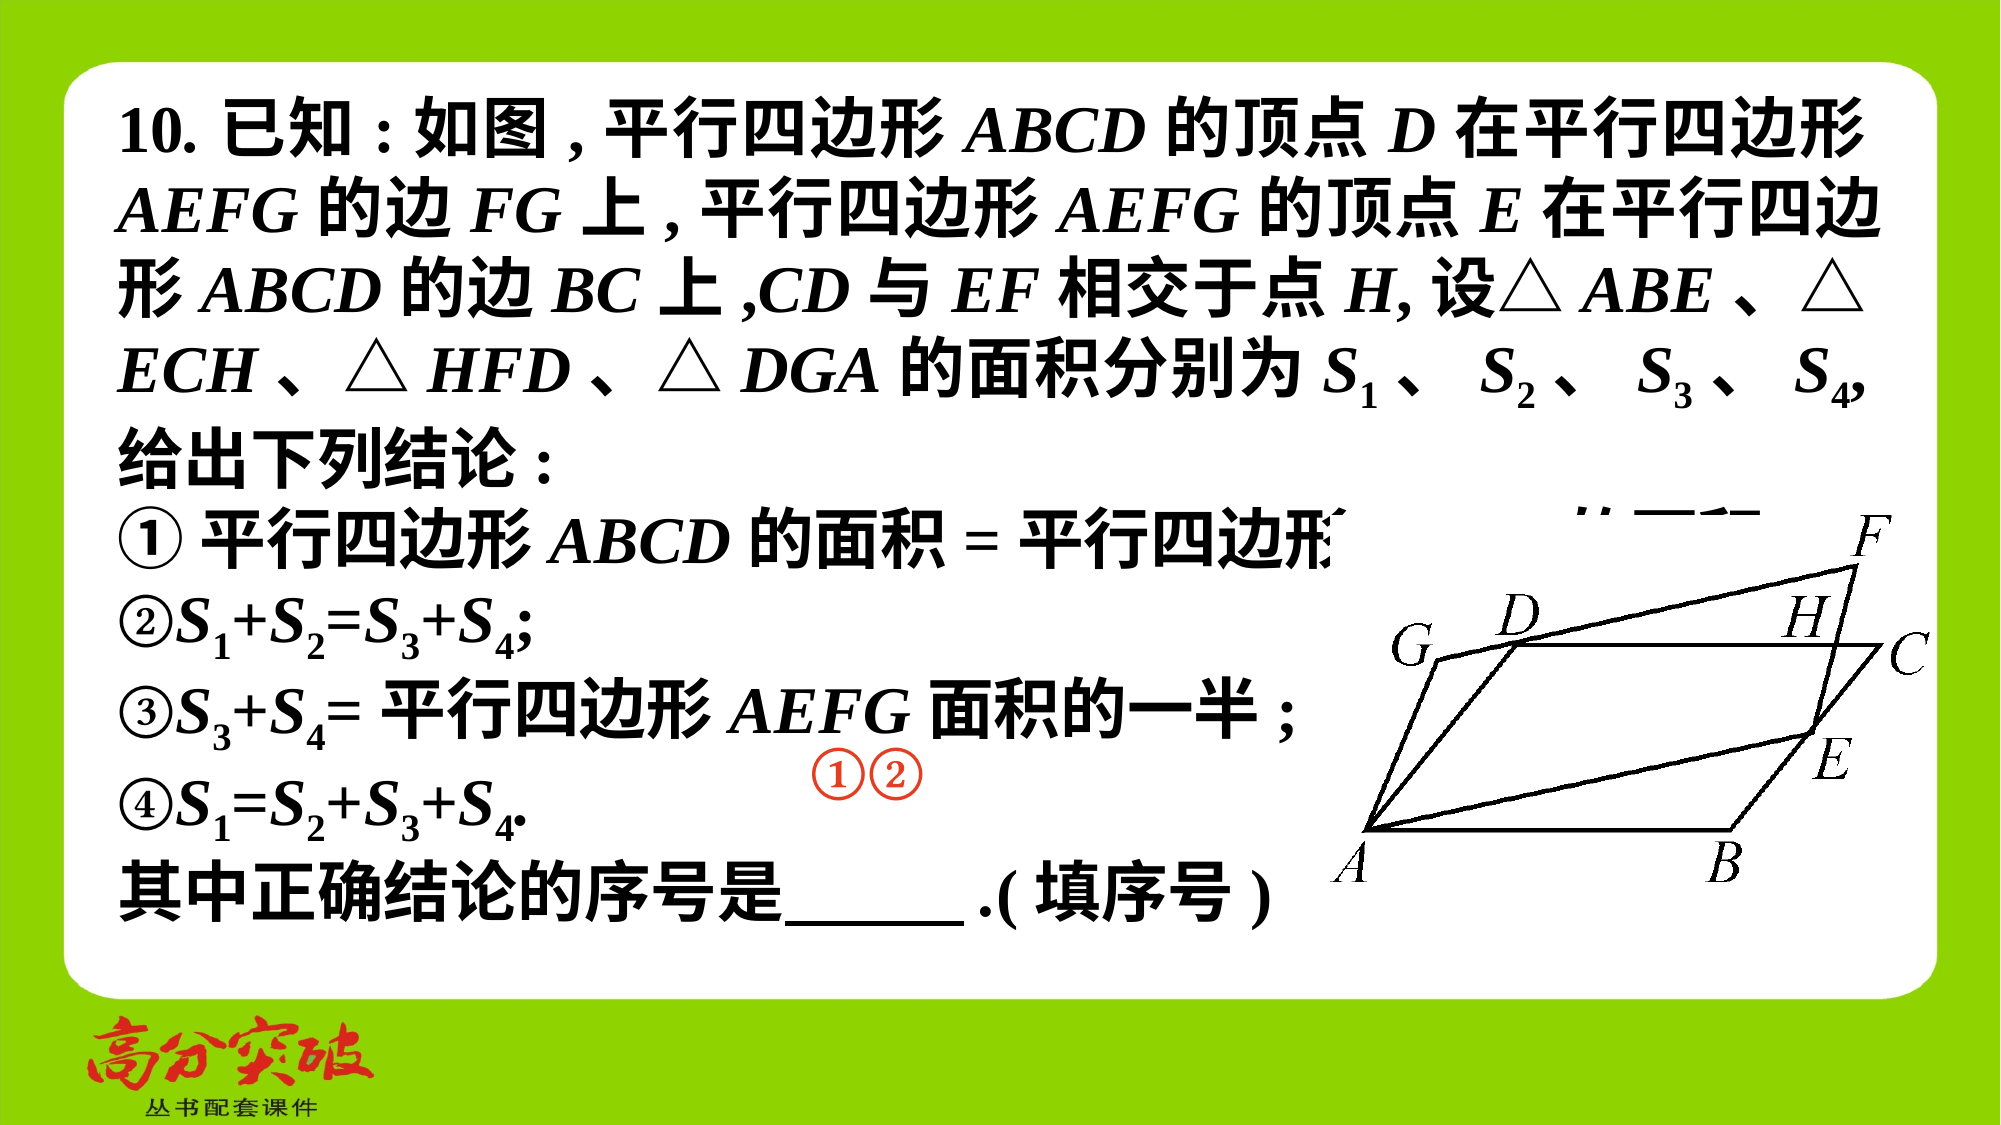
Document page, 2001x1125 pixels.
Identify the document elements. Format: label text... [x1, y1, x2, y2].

picture [0, 0, 2001, 1125]
text_box 10.已知:如图,平行四边形ABCD的顶点D在平行四边形AEFG的边FG上,平行四边形AEFG的顶点E在平行四边形ABCD的边BC上,CD与EF相交于点H,设△ABE、△ECH、△HFD、△DGA的面积分别为S1、S2、S3、S4,给出下列结论: ①平行四边形ABCD的面积=平行四边形AEFG的面积; ②S1+S2=S3+S4; ③S3+S4=平行四边形AEFG面积的一半; ④S1=S2+S3+S4. 其中正确结论的序号是 .(填序号) [102, 78, 1898, 937]
text_box ①② [794, 721, 1000, 817]
